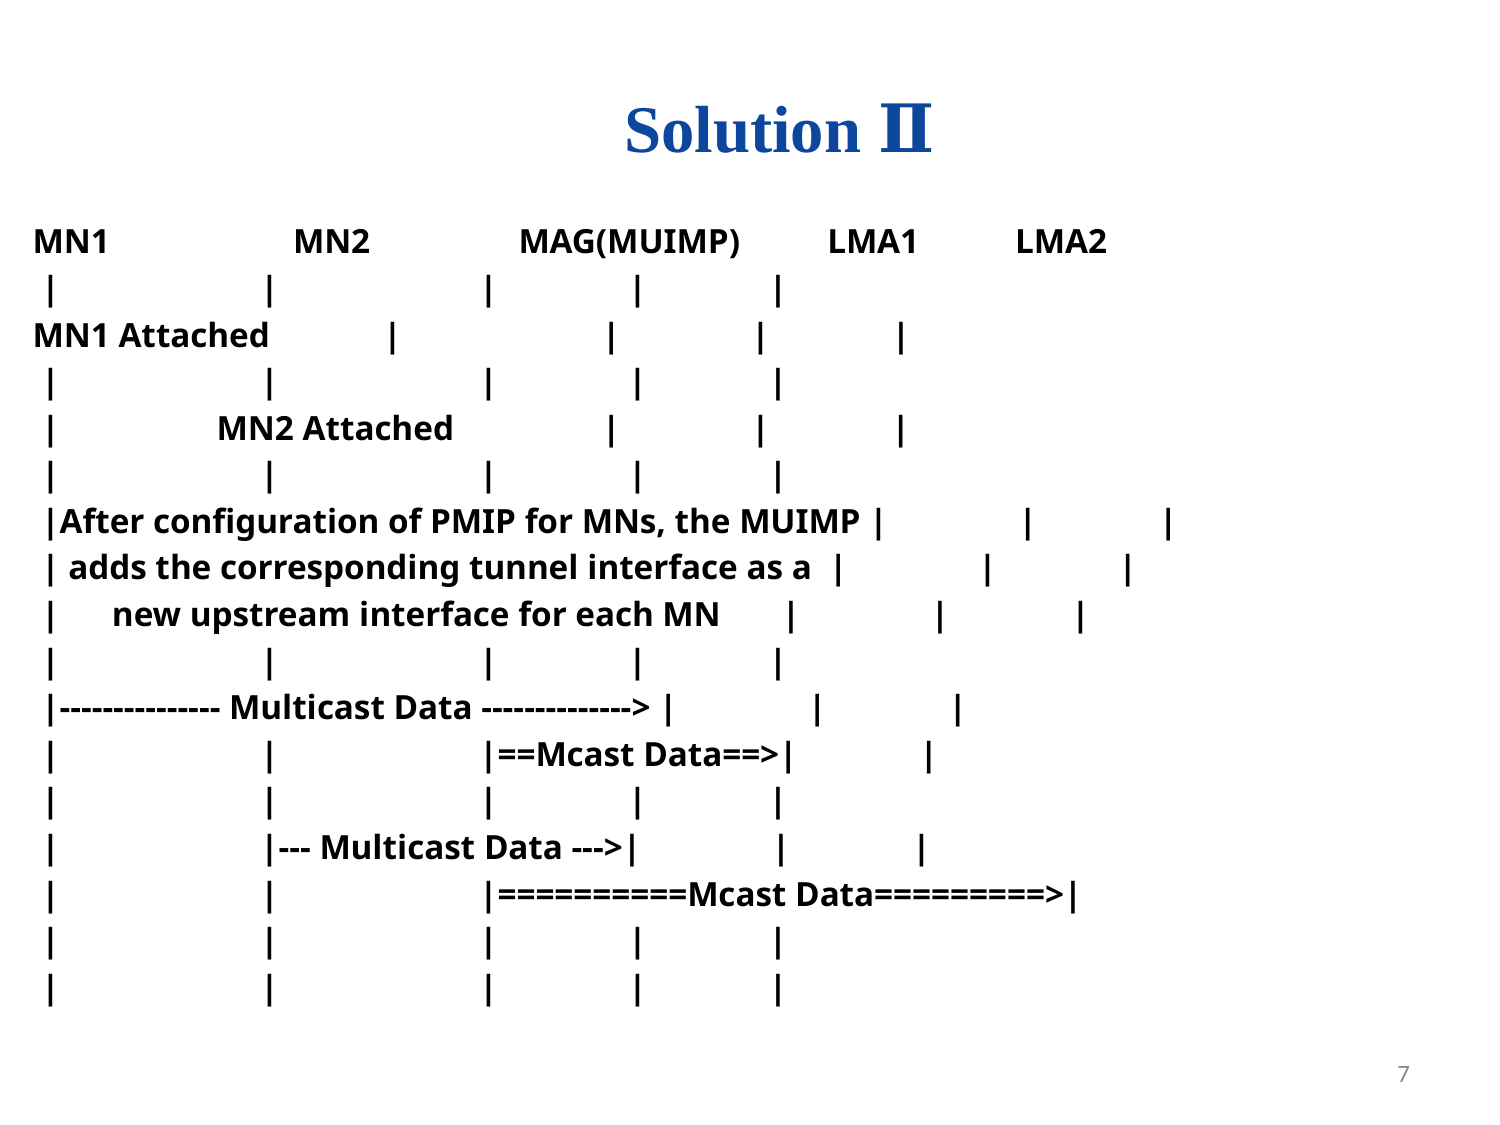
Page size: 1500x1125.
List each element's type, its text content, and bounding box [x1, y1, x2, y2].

text_box Solution Ⅱ [183, 55, 1376, 197]
slide_number 7 [1074, 1042, 1425, 1103]
list MN1 MN2 MAG(MUIMP) LMA1 LMA2 | | | | | MN1 Attached | | | | | | | | | | MN2 Attached | | | | | | | | |After configuration of PMIP for MNs, the MUIMP | | | | adds the corresponding tunnel interface as a | | | | new upstream interface for each MN | | | | | | | | |--------------- Multicast Data --------------> | | | | | |==Mcast Data==>| | | | | | | | |--- Multicast Data --->| | | | | |==========Mcast Data=========>| | | | | | | | | | | [17, 212, 1500, 1095]
